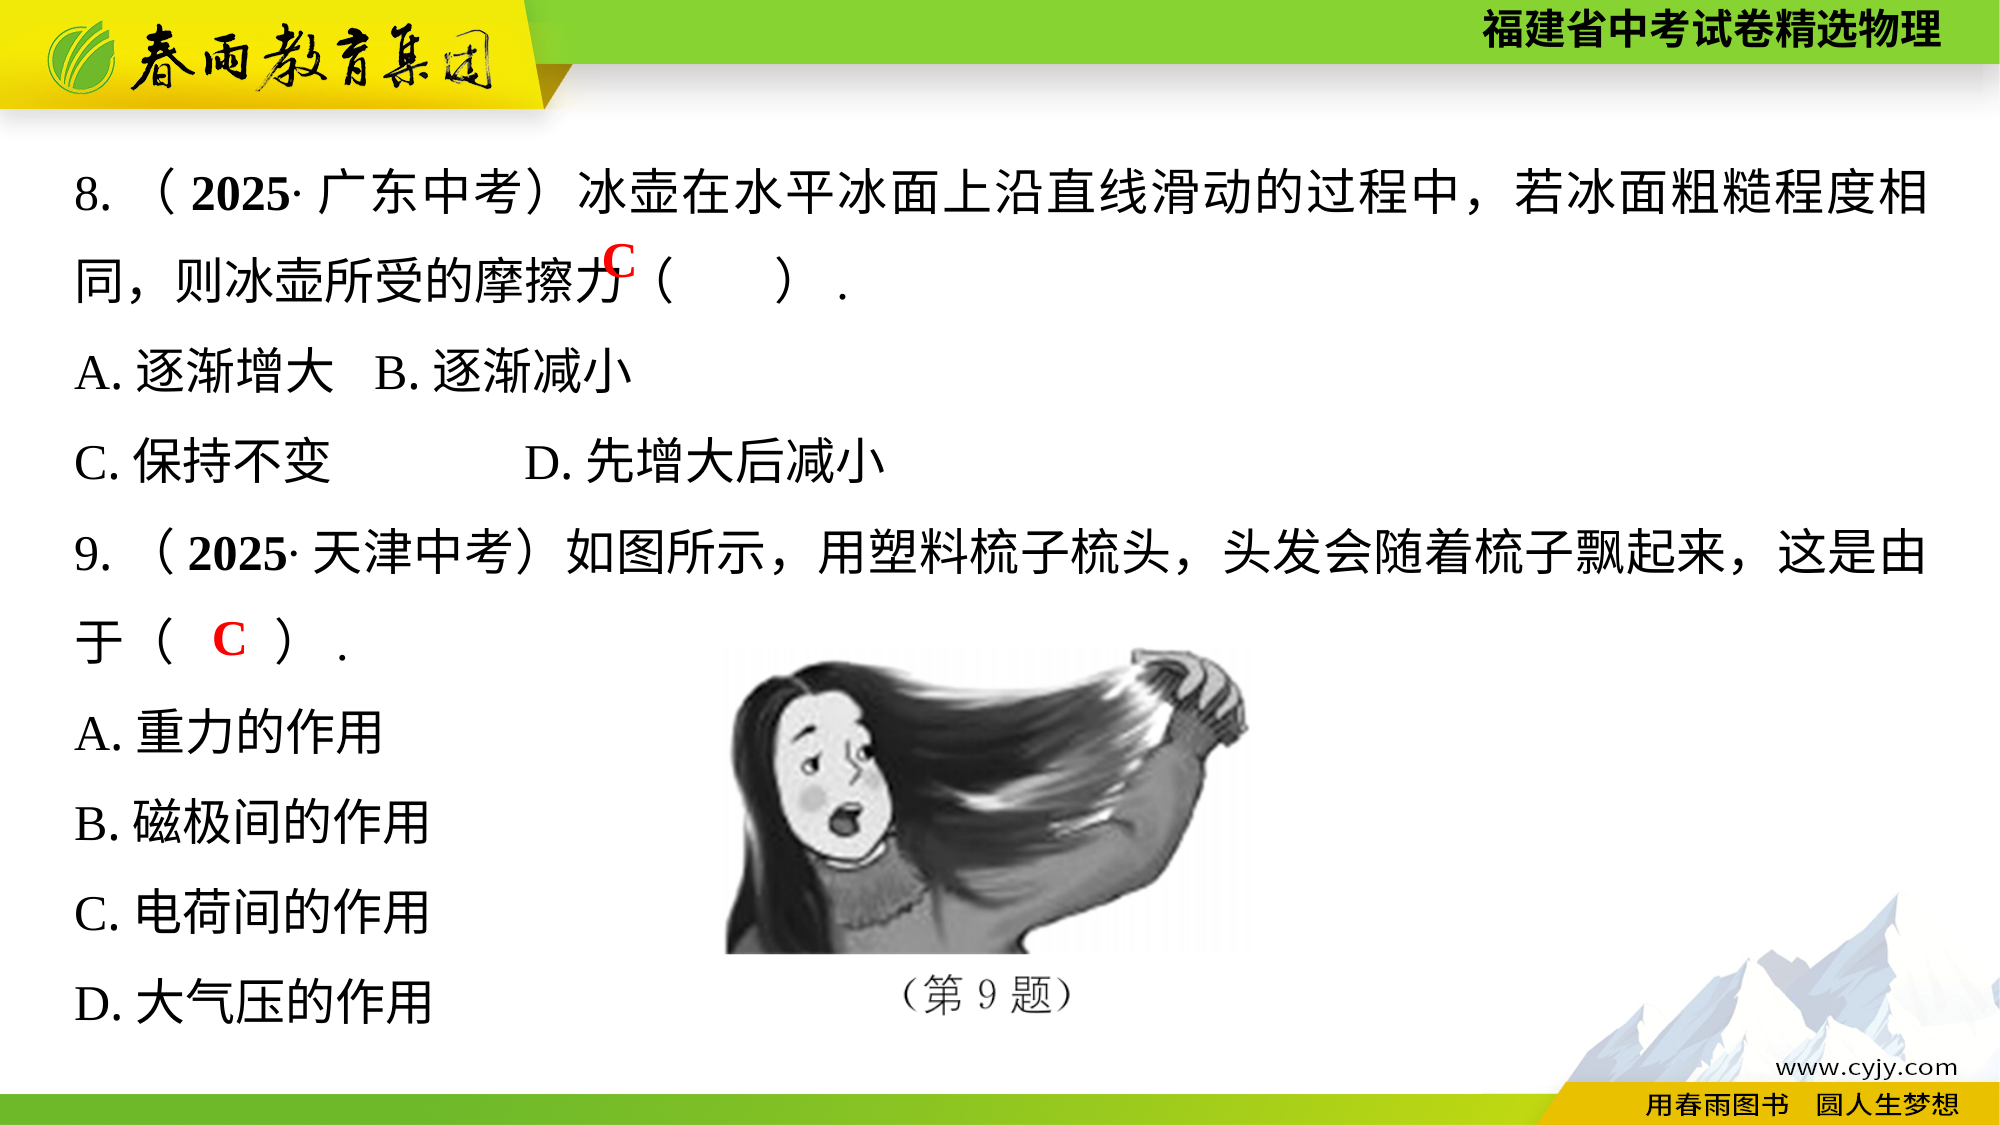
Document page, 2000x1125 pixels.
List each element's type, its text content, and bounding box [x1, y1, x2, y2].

picture [0, 0, 2000, 1125]
text_box C [197, 597, 263, 673]
text_box C [586, 219, 653, 295]
list 8.（2025∙广东中考）冰壶在水平冰面上沿直线滑动的过程中，若冰面粗糙程度相同，则冰壶所受的摩擦力（ ）. A.逐渐增大 B.逐渐减小 C.保持不变 D.先增大后减小 9.（2025∙天津中考）如图所示，用塑料梳子梳头，头发会随着梳子飘起来，这是由于（ ）. A.重力的作用 B.磁极间的作用 C.电荷间的作用 D.大气压的作用 [59, 122, 1944, 1047]
